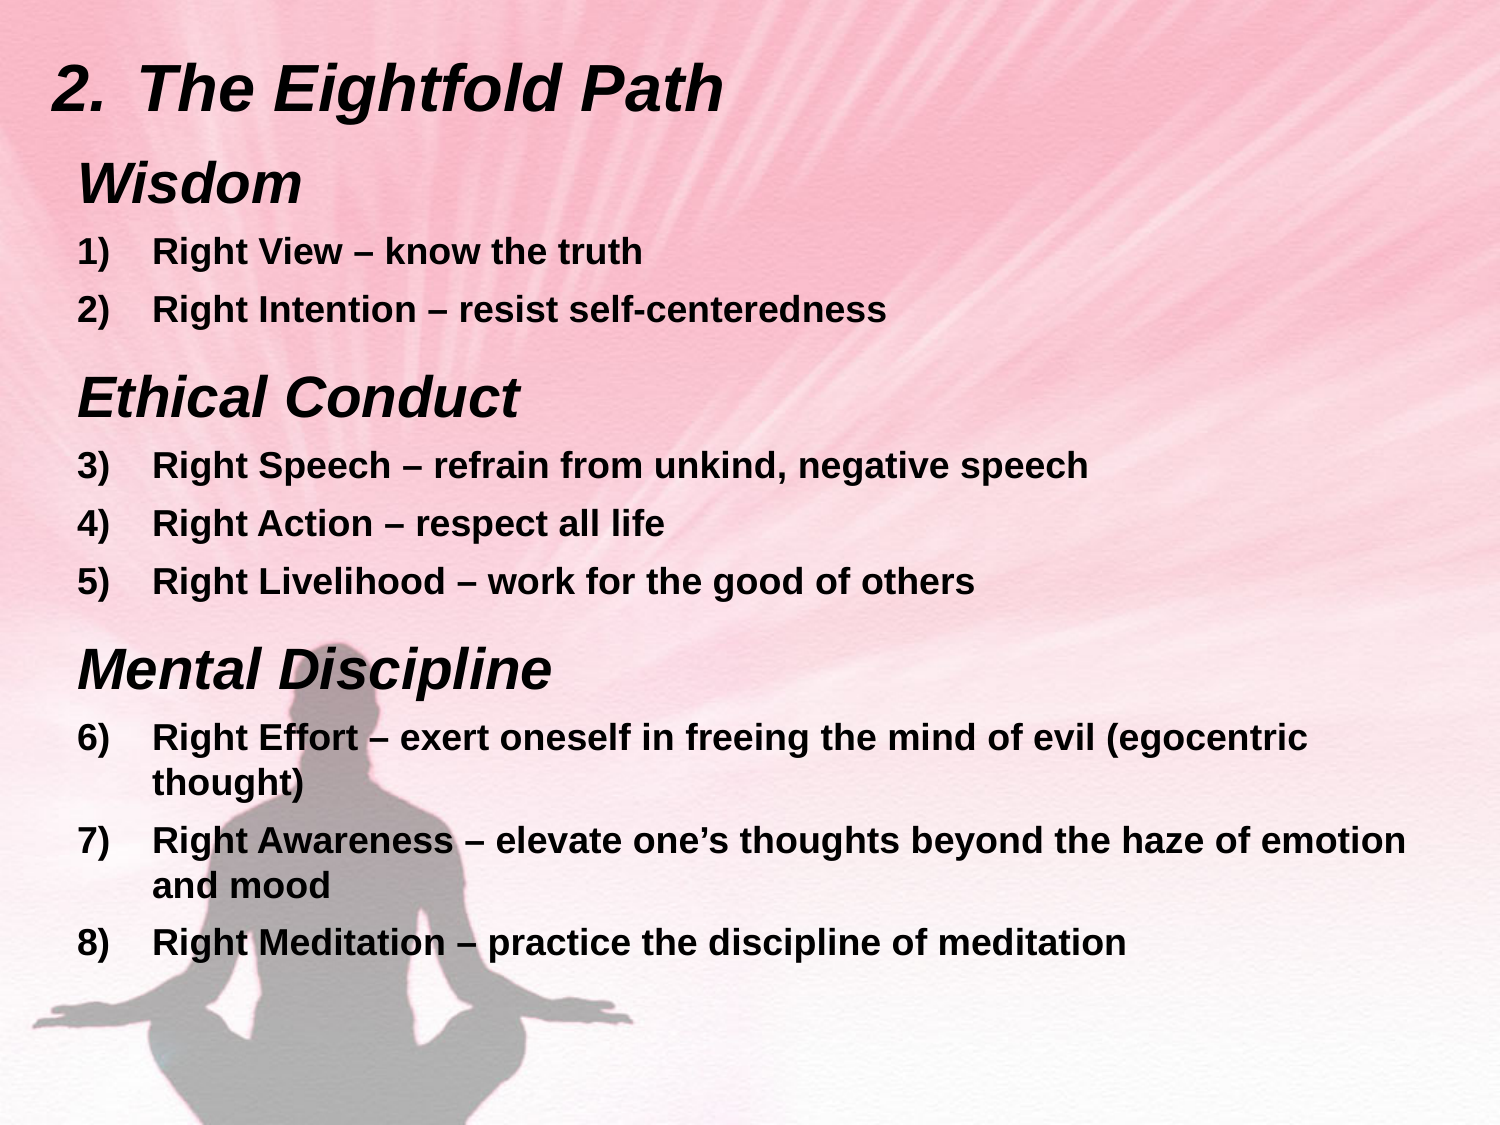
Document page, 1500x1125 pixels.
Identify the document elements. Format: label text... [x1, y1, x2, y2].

list The Eightfold Path [37, 37, 1484, 1076]
text_box Wisdom Right View – know the truth Right Intention – resist self-centeredness Ethical Conduct Right Speech – refrain from unkind, negative speech Right Action – respect all life Right Livelihood – work for the good of others Mental Discipline Right Effort – exert oneself in freeing the mind of evil (egocentric thought) Right Awareness – elevate one’s thoughts beyond the haze of emotion and mood 8) Right Meditation – practice the discipline of meditation [62, 137, 1475, 971]
picture [0, 0, 1500, 1125]
